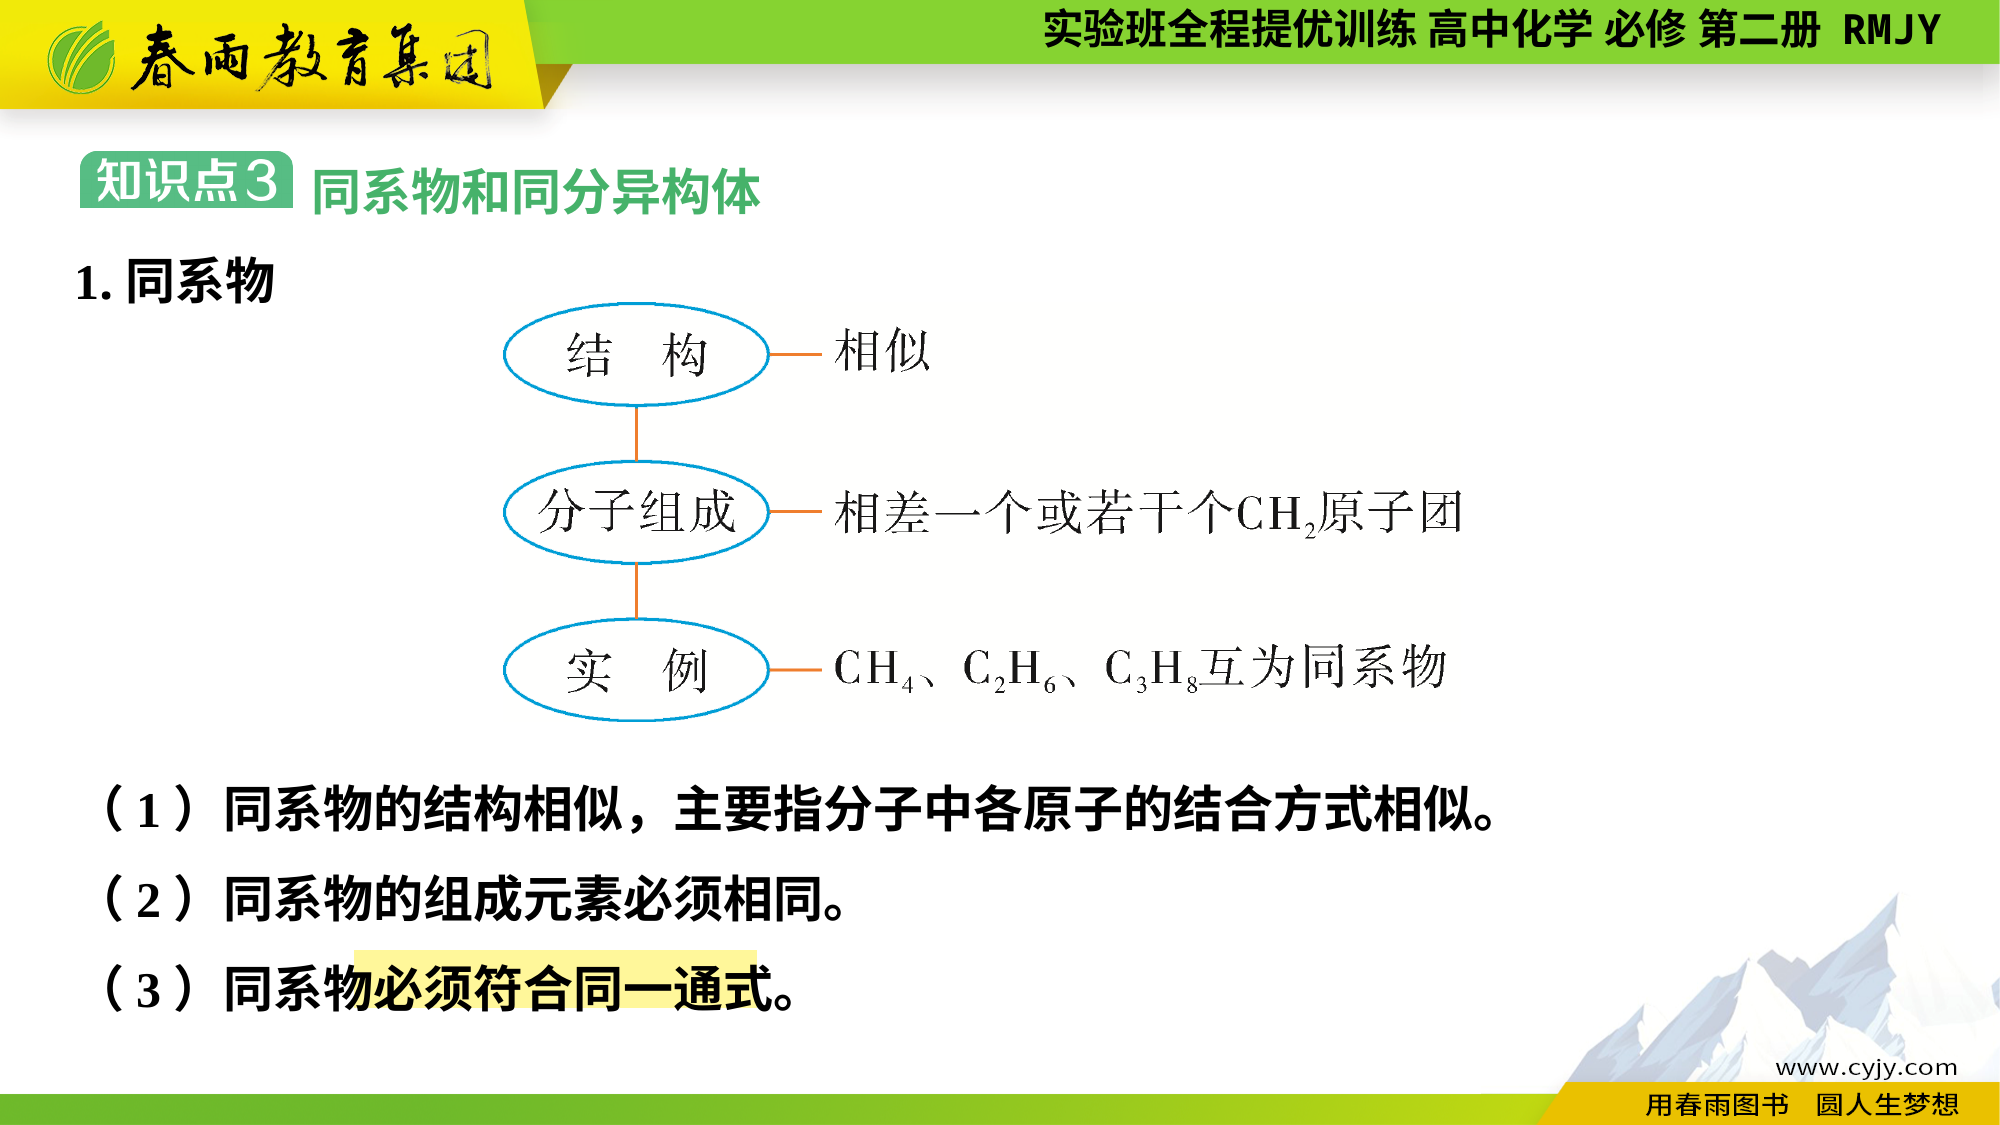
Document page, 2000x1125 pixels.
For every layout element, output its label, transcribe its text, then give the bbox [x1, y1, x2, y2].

picture [0, 0, 2000, 1125]
list 同系物和同分异构体 1.同系物 [59, 122, 1944, 320]
text_box （1）同系物的结构相似，主要指分子中各原子的结合方式相似。 （2）同系物的组成元素必须相同。 （3）同系物必须符合同一通式。 [59, 739, 1944, 1025]
